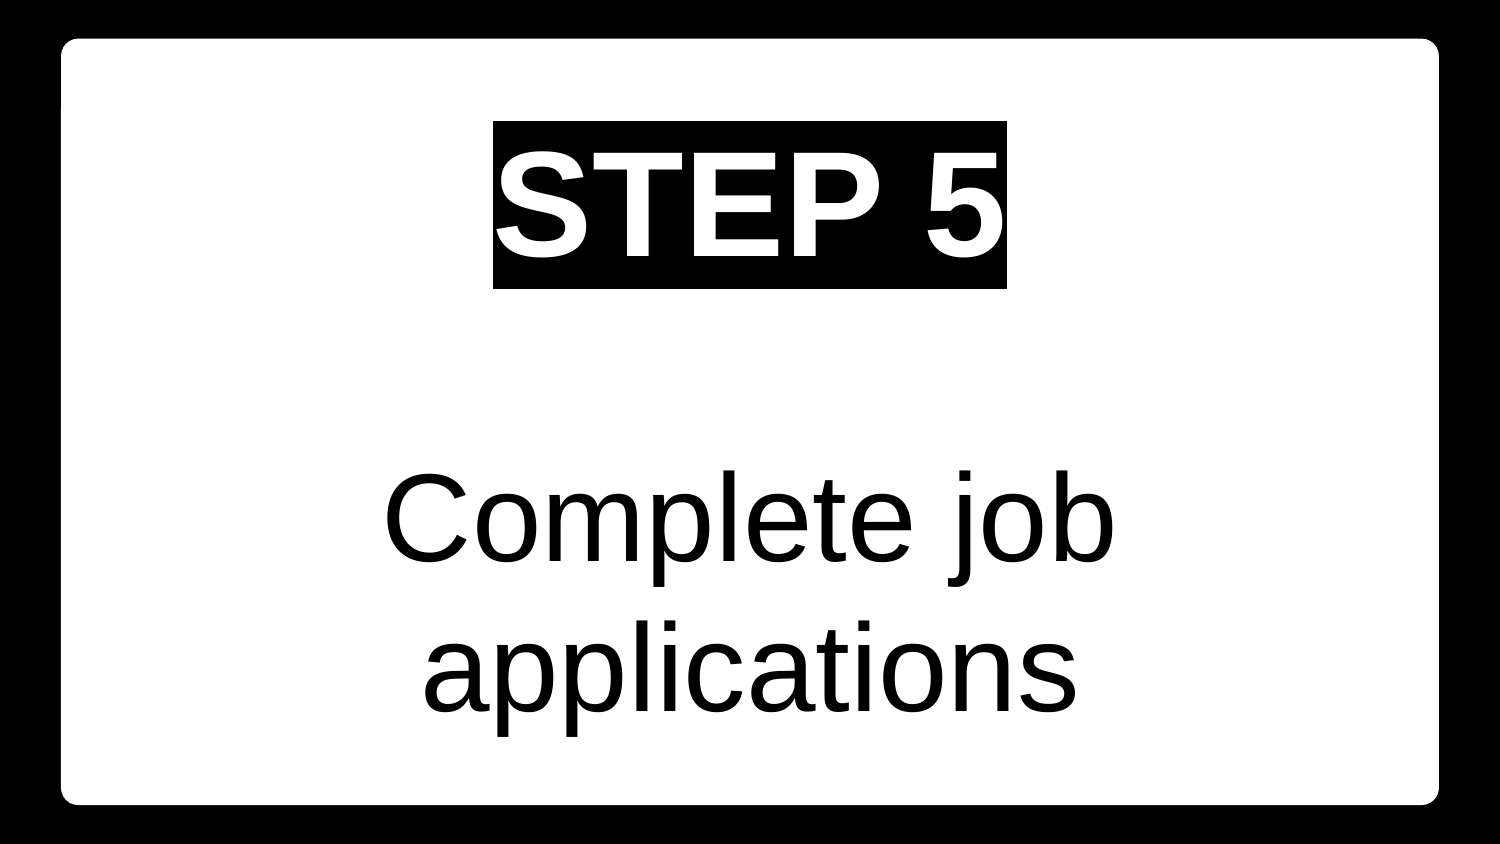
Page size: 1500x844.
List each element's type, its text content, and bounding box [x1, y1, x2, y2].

text_box STEP 5 Complete job applications [109, 64, 1391, 780]
